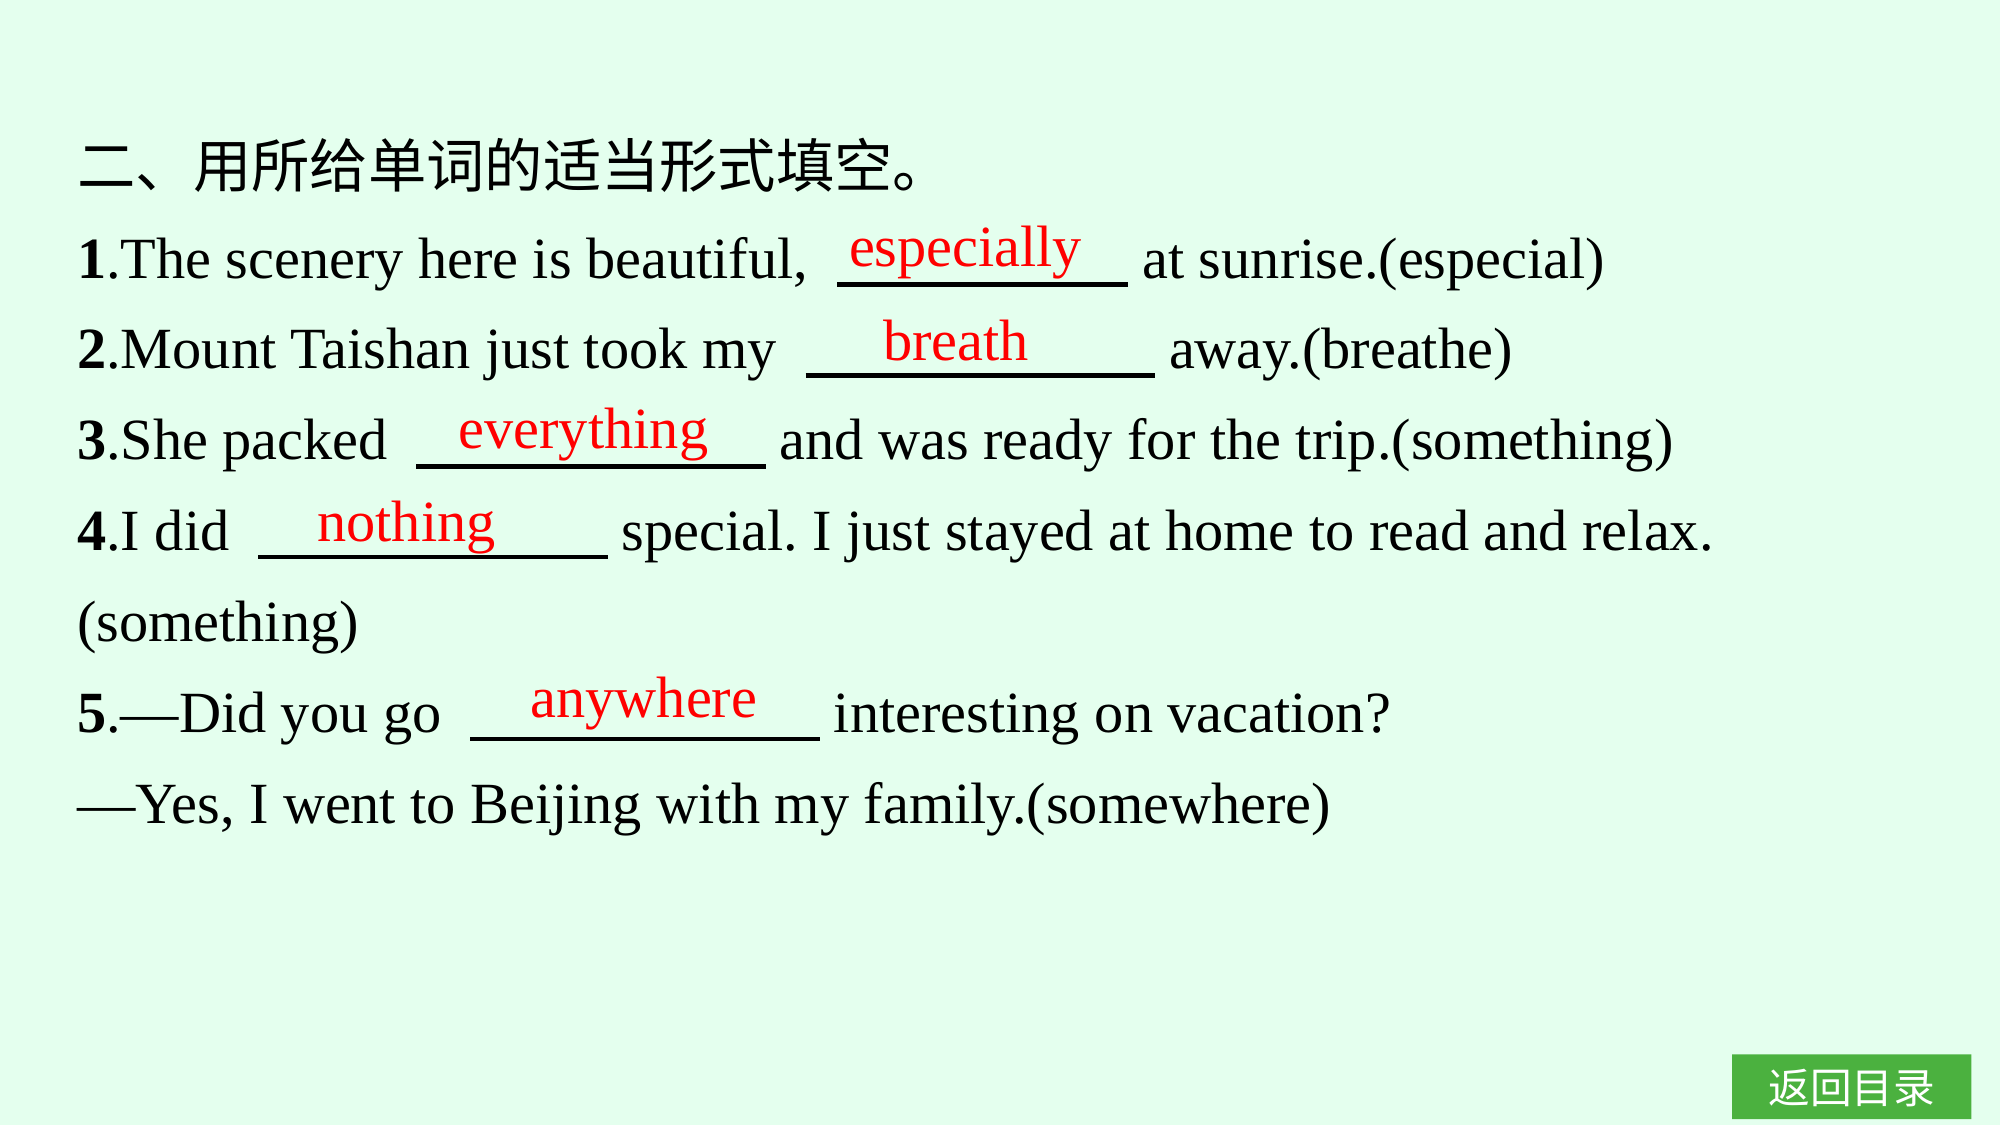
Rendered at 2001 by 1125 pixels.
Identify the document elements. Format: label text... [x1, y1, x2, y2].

text_box 二、用所给单词的适当形式填空。 1.The scenery here is beautiful, at sunrise.(especial) 2.Mount Taishan just took my away.(breathe) 3.She packed and was ready for the trip.(something) 4.I did special. I just stayed at home to read and relax. (something) 5.—Did you go interesting on vacation? —Yes, I went to Beijing with my family.(somewhere) [62, 100, 1938, 843]
text_box anywhere [515, 637, 773, 737]
text_box breath [868, 280, 1044, 379]
text_box nothing [302, 461, 512, 561]
text_box everything [443, 369, 724, 468]
text_box especially [834, 186, 1098, 286]
